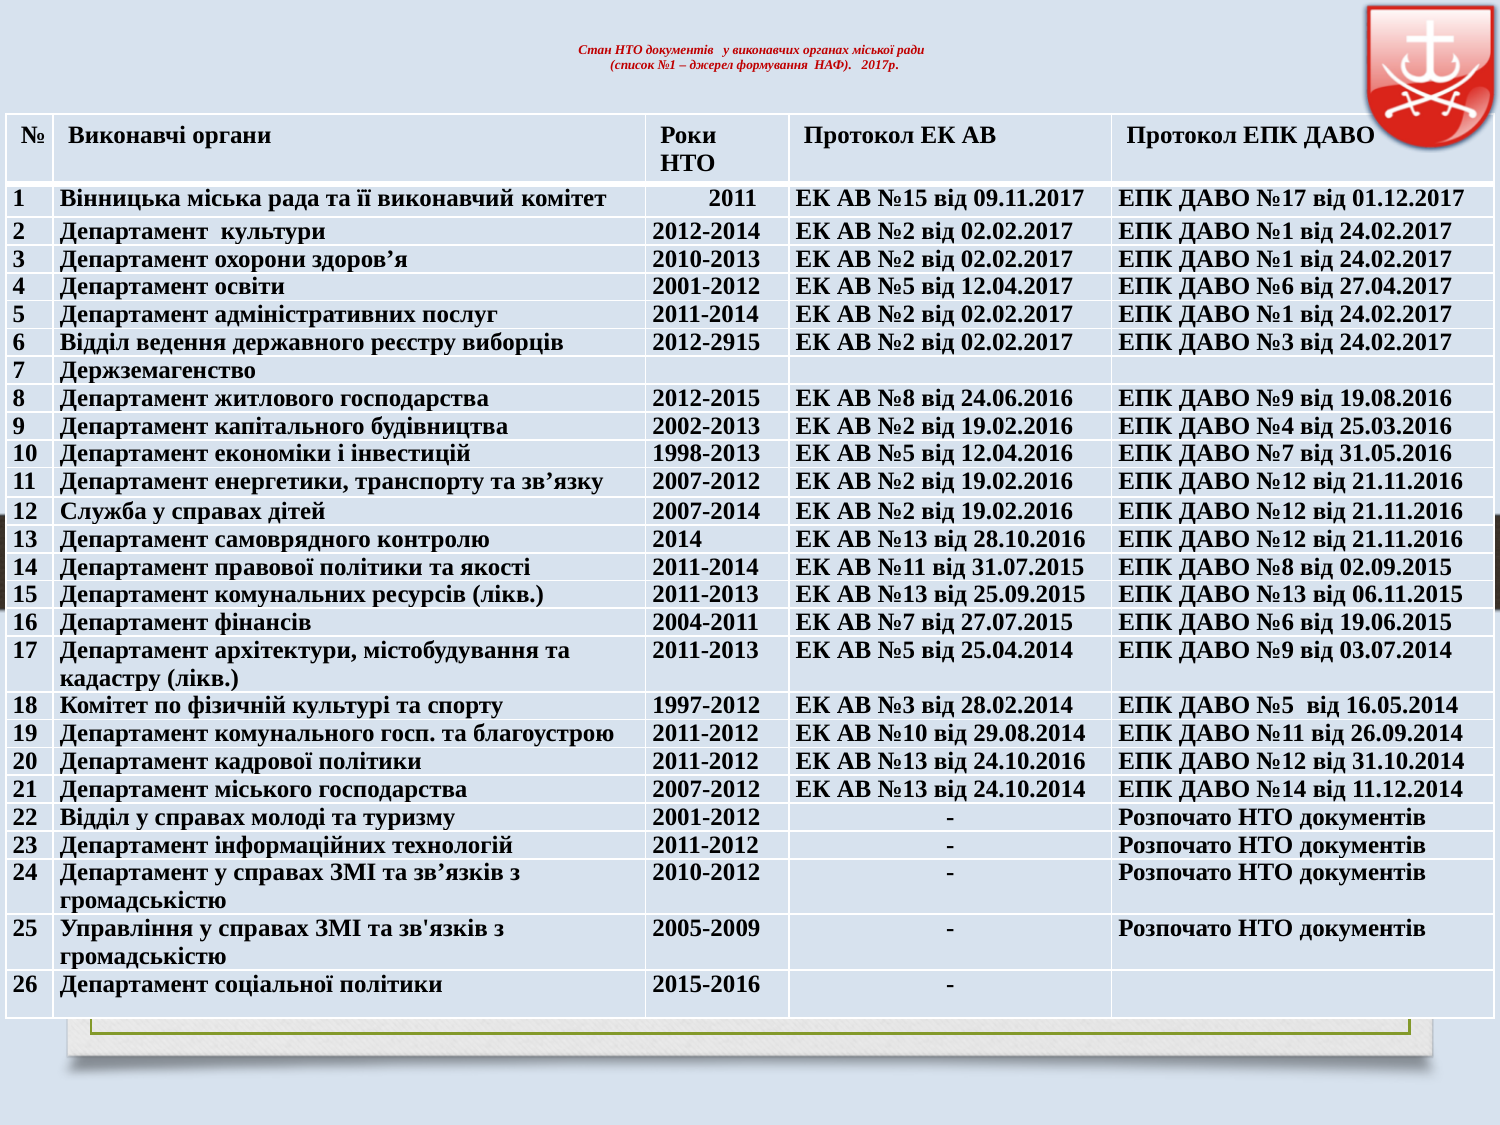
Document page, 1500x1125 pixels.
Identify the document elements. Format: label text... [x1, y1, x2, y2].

table_cell ЕК АВ №2 від 19.02.2016 [790, 413, 1111, 439]
table_cell Департамент архітектури, містобудування та кадастру (лікв.) [54, 637, 645, 691]
table_cell 2005-2009 [646, 915, 788, 969]
table_cell ЕК АВ №13 від 28.10.2016 [790, 526, 1111, 552]
table_cell 14 [7, 554, 52, 580]
table_cell ЕК АВ №13 від 25.09.2015 [790, 581, 1111, 607]
table_cell 16 [7, 609, 52, 635]
table_cell ЕПК ДАВО №3 від 24.02.2017 [1112, 329, 1493, 355]
table_cell 2011-2012 [646, 748, 788, 774]
table_cell ЕК АВ №5 від 12.04.2017 [790, 274, 1111, 300]
table_cell Відділ ведення державного реєстру виборців [54, 329, 645, 355]
table_cell ЕПК ДАВО №6 від 19.06.2015 [1112, 609, 1493, 635]
table_cell Департамент соціальної політики [54, 971, 645, 1017]
picture [0, 0, 1500, 1125]
table_cell ЕПК ДАВО №4 від 25.03.2016 [1112, 413, 1493, 439]
table_cell 2011-2013 [646, 581, 788, 607]
table_cell ЕК АВ №8 від 24.06.2016 [790, 385, 1111, 411]
table_cell Управління у справах ЗМІ та зв'язків з громадськістю [54, 915, 645, 969]
table_cell Департамент житлового господарства [54, 385, 645, 411]
table_cell 15 [7, 581, 52, 607]
table_cell 10 [7, 441, 52, 467]
table_cell 9 [7, 413, 52, 439]
table_cell 19 [7, 720, 52, 747]
table_cell 1 [7, 187, 52, 216]
table_cell 3 [7, 246, 52, 272]
table_cell 1997-2012 [646, 693, 788, 719]
table_cell 12 [7, 498, 52, 524]
table_cell ЕПК ДАВО №9 від 03.07.2014 [1112, 637, 1493, 691]
table_cell ЕПК ДАВО №5 від 16.05.2014 [1112, 693, 1493, 719]
table_cell Департамент комунальних ресурсів (лікв.) [54, 581, 645, 607]
table_cell ЕПК ДАВО №14 від 11.12.2014 [1112, 776, 1493, 802]
table_cell 2007-2012 [646, 776, 788, 802]
table_header Роки НТО [646, 115, 788, 181]
table_cell 2015-2016 [646, 971, 788, 1017]
table_cell Департамент культури [54, 218, 645, 244]
table_cell 2010-2013 [646, 246, 788, 272]
table_cell Департамент самоврядного контролю [54, 526, 645, 552]
table_cell ЕПК ДАВО №17 від 01.12.2017 [1112, 187, 1493, 216]
table_cell Департамент фінансів [54, 609, 645, 635]
table_cell - [790, 971, 1111, 1017]
table_cell ЕПК ДАВО №11 від 26.09.2014 [1112, 720, 1493, 747]
table_cell 2011-2013 [646, 637, 788, 691]
table_cell ЕК АВ №7 від 27.07.2015 [790, 609, 1111, 635]
table_cell 2007-2014 [646, 498, 788, 524]
table_cell Департамент охорони здоров’я [54, 246, 645, 272]
table_cell ЕПК ДАВО №1 від 24.02.2017 [1112, 246, 1493, 272]
table_cell Розпочато НТО документів [1112, 832, 1493, 858]
table_cell [790, 357, 1111, 383]
table_cell ЕК АВ №2 від 19.02.2016 [790, 468, 1111, 496]
table_cell ЕК АВ №15 від 09.11.2017 [790, 187, 1111, 216]
table_cell Департамент міського господарства [54, 776, 645, 802]
picture [92, 1019, 1408, 1032]
table_cell Вінницька міська рада та її виконавчий комітет [54, 187, 645, 216]
table_cell 7 [7, 357, 52, 383]
table_cell ЕК АВ №5 від 25.04.2014 [790, 637, 1111, 691]
table_header Виконавчі органи [54, 115, 645, 181]
table_cell 2010-2012 [646, 860, 788, 913]
table_cell 11 [7, 468, 52, 496]
table_cell 2002-2013 [646, 413, 788, 439]
table_cell 23 [7, 832, 52, 858]
table_cell 26 [7, 971, 52, 1017]
table_cell Департамент освіти [54, 274, 645, 300]
table_cell Розпочато НТО документів [1112, 804, 1493, 830]
table_cell 17 [7, 637, 52, 691]
title Стан НТО документів у виконавчих органах міської ради (список №1 – джерел формування НАФ). 2017р. [5, 0, 1359, 113]
table_cell ЕК АВ №2 від 02.02.2017 [790, 301, 1111, 328]
table_cell ЕПК ДАВО №7 від 31.05.2016 [1112, 441, 1493, 467]
table_cell 1998-2013 [646, 441, 788, 467]
table_cell 2004-2011 [646, 609, 788, 635]
table_cell Розпочато НТО документів [1112, 915, 1493, 969]
table_cell Держземагенство [54, 357, 645, 383]
table_cell [646, 357, 788, 383]
table_cell 22 [7, 804, 52, 830]
table_cell ЕПК ДАВО №13 від 06.11.2015 [1112, 581, 1493, 607]
table_cell - [790, 804, 1111, 830]
table_cell Департамент кадрової політики [54, 748, 645, 774]
table_cell 2001-2012 [646, 274, 788, 300]
table_cell 2 [7, 218, 52, 244]
table_cell ЕПК ДАВО №12 від 21.11.2016 [1112, 498, 1493, 524]
table_cell 18 [7, 693, 52, 719]
table_cell ЕПК ДАВО №1 від 24.02.2017 [1112, 301, 1493, 328]
table_cell Департамент капітального будівництва [54, 413, 645, 439]
table_cell 21 [7, 776, 52, 802]
table_cell ЕПК ДАВО №6 від 27.04.2017 [1112, 274, 1493, 300]
table_cell 24 [7, 860, 52, 913]
table_cell 20 [7, 748, 52, 774]
table_cell 2007-2012 [646, 468, 788, 496]
table_cell - [790, 915, 1111, 969]
table_cell 2011-2014 [646, 301, 788, 328]
table_cell Департамент економіки і інвестицій [54, 441, 645, 467]
table_cell Департамент правової політики та якості [54, 554, 645, 580]
table_cell - [790, 860, 1111, 913]
table_cell Розпочато НТО документів [1112, 860, 1493, 913]
table_cell 13 [7, 526, 52, 552]
table_cell 2014 [646, 526, 788, 552]
table_cell ЕК АВ №2 від 02.02.2017 [790, 246, 1111, 272]
table_cell - [790, 832, 1111, 858]
table_cell 25 [7, 915, 52, 969]
table_cell 4 [7, 274, 52, 300]
table_cell ЕПК ДАВО №8 від 02.09.2015 [1112, 554, 1493, 580]
table_header № [7, 115, 52, 181]
table_cell Департамент енергетики, транспорту та зв’язку [54, 468, 645, 496]
table_cell ЕК АВ №13 від 24.10.2016 [790, 748, 1111, 774]
table_cell Служба у справах дітей [54, 498, 645, 524]
table_cell Комітет по фізичній культурі та спорту [54, 693, 645, 719]
table_cell 2011-2012 [646, 832, 788, 858]
table_cell 2012-2915 [646, 329, 788, 355]
table_cell ЕПК ДАВО №12 від 21.11.2016 [1112, 468, 1493, 496]
table_cell ЕК АВ №5 від 12.04.2016 [790, 441, 1111, 467]
table_cell Департамент адміністративних послуг [54, 301, 645, 328]
table_cell 2001-2012 [646, 804, 788, 830]
table_cell ЕК АВ №10 від 29.08.2014 [790, 720, 1111, 747]
table_cell [1112, 971, 1493, 1017]
table_cell 2011 [646, 187, 788, 216]
table_cell ЕК АВ №2 від 19.02.2016 [790, 498, 1111, 524]
table_cell 5 [7, 301, 52, 328]
table_cell 2011-2012 [646, 720, 788, 747]
table_cell ЕПК ДАВО №12 від 21.11.2016 [1112, 526, 1493, 552]
table_cell [1112, 357, 1493, 383]
table_cell ЕПК ДАВО №1 від 24.02.2017 [1112, 218, 1493, 244]
table_cell Департамент у справах ЗМІ та зв’язків з громадськістю [54, 860, 645, 913]
table_cell ЕК АВ №2 від 02.02.2017 [790, 329, 1111, 355]
table_cell ЕК АВ №11 від 31.07.2015 [790, 554, 1111, 580]
table_cell 2012-2014 [646, 218, 788, 244]
table_cell ЕПК ДАВО №9 від 19.08.2016 [1112, 385, 1493, 411]
table_cell Відділ у справах молоді та туризму [54, 804, 645, 830]
table_cell ЕК АВ №2 від 02.02.2017 [790, 218, 1111, 244]
table_header Протокол ЕК АВ [790, 115, 1111, 181]
table_cell ЕПК ДАВО №12 від 31.10.2014 [1112, 748, 1493, 774]
table_cell 6 [7, 329, 52, 355]
table_cell ЕК АВ №3 від 28.02.2014 [790, 693, 1111, 719]
table_cell 2012-2015 [646, 385, 788, 411]
table_cell Департамент інформаційних технологій [54, 832, 645, 858]
table_cell ЕК АВ №13 від 24.10.2014 [790, 776, 1111, 802]
table_cell 8 [7, 385, 52, 411]
table_cell 2011-2014 [646, 554, 788, 580]
table_cell Департамент комунального госп. та благоустрою [54, 720, 645, 747]
table_header Протокол ЕПК ДАВО [1112, 115, 1493, 181]
